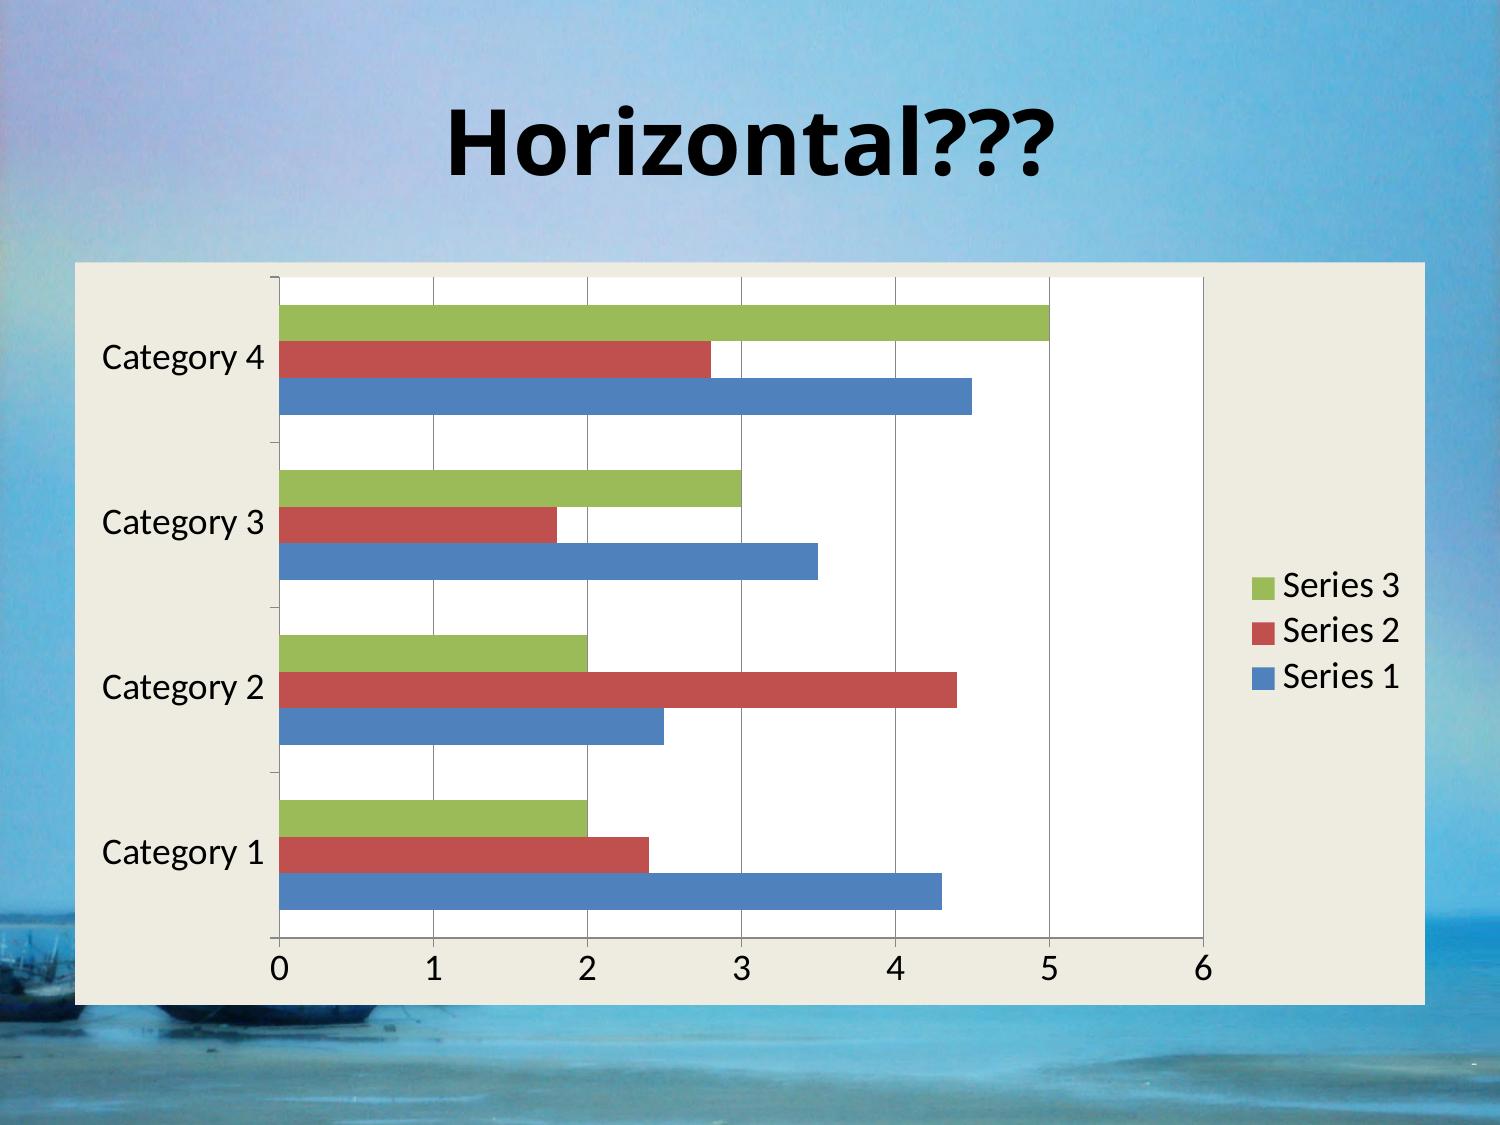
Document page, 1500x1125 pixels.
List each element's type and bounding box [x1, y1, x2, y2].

chart [74, 262, 1426, 1006]
picture [0, 0, 1500, 1125]
